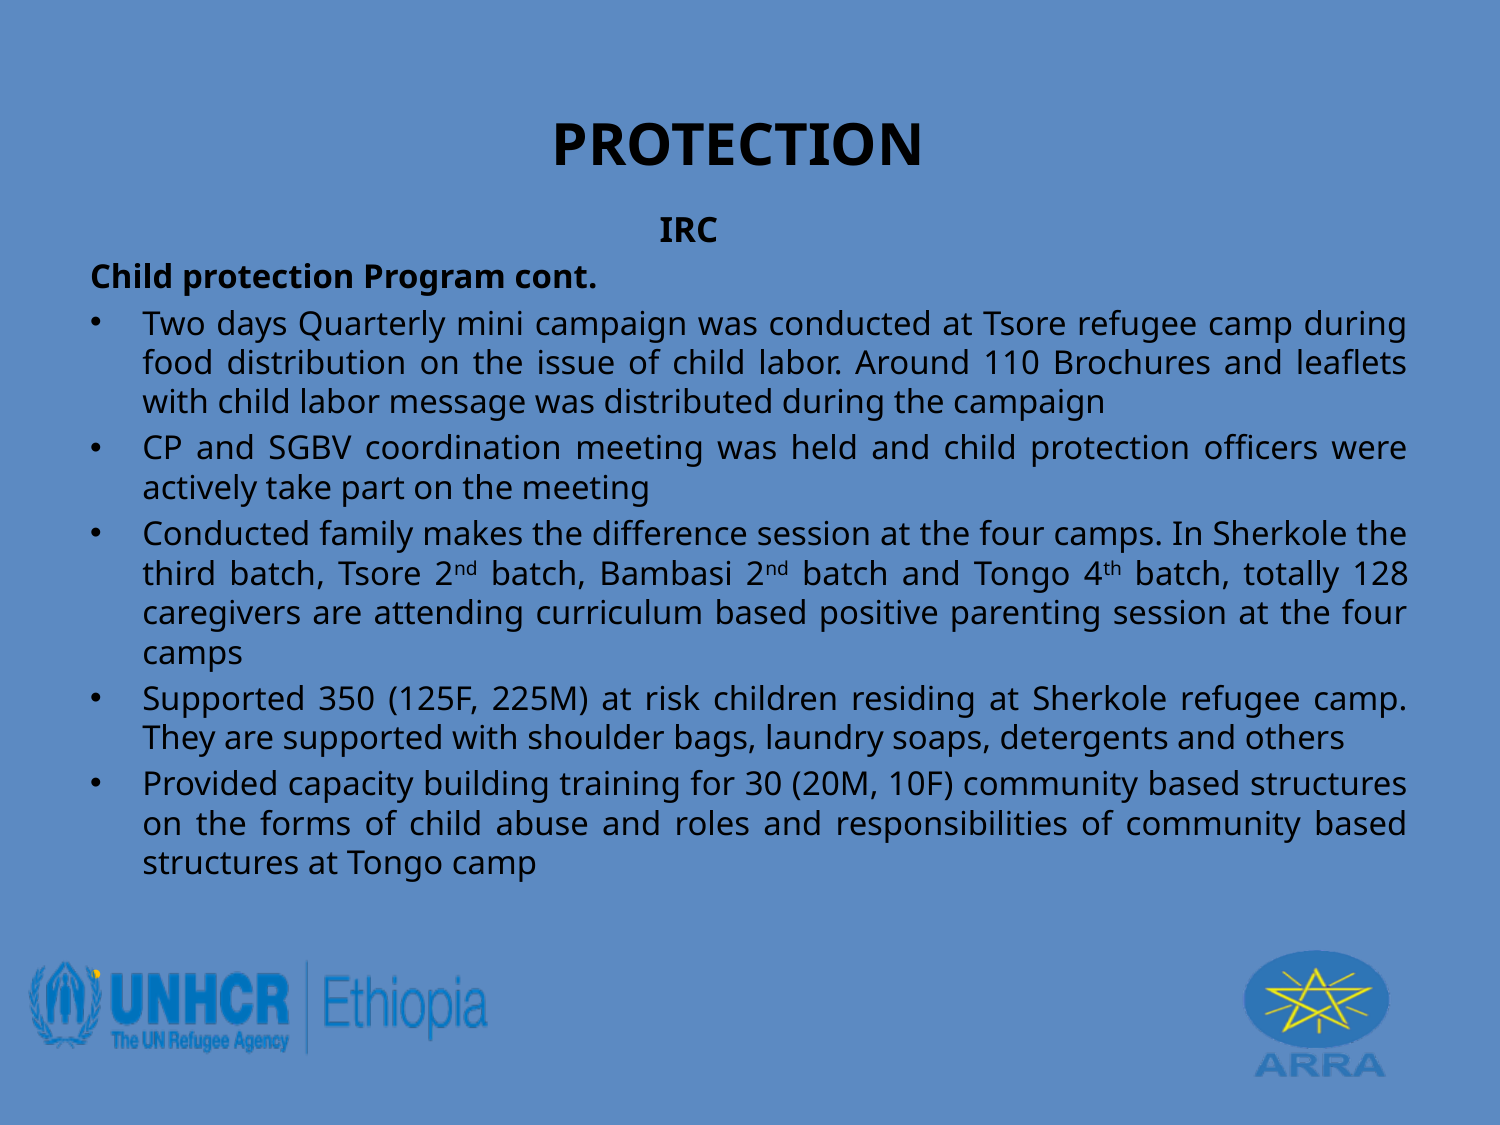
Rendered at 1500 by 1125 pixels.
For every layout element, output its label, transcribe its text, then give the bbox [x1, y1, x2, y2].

picture [0, 912, 488, 1104]
title PROTECTION [75, 45, 1425, 200]
list IRC Child protection Program cont. Two days Quarterly mini campaign was conducted at Tsore refugee camp during food distribution on the issue of child labor. Around 110 Brochures and leaflets with child labor message was distributed during the campaign CP and SGBV coordination meeting was held and child protection officers were actively take part on the meeting Conducted family makes the difference session at the four camps. In Sherkole the third batch, Tsore 2nd batch, Bambasi 2nd batch and Tongo 4th batch, totally 128 caregivers are attending curriculum based positive parenting session at the four camps Supported 350 (125F, 225M) at risk children residing at Sherkole refugee camp. They are supported with shoulder bags, laundry soaps, detergents and others Provided capacity building training for 30 (20M, 10F) community based structures on the forms of child abuse and roles and responsibilities of community based structures at Tongo camp [75, 200, 1425, 1005]
picture [1224, 949, 1413, 1104]
